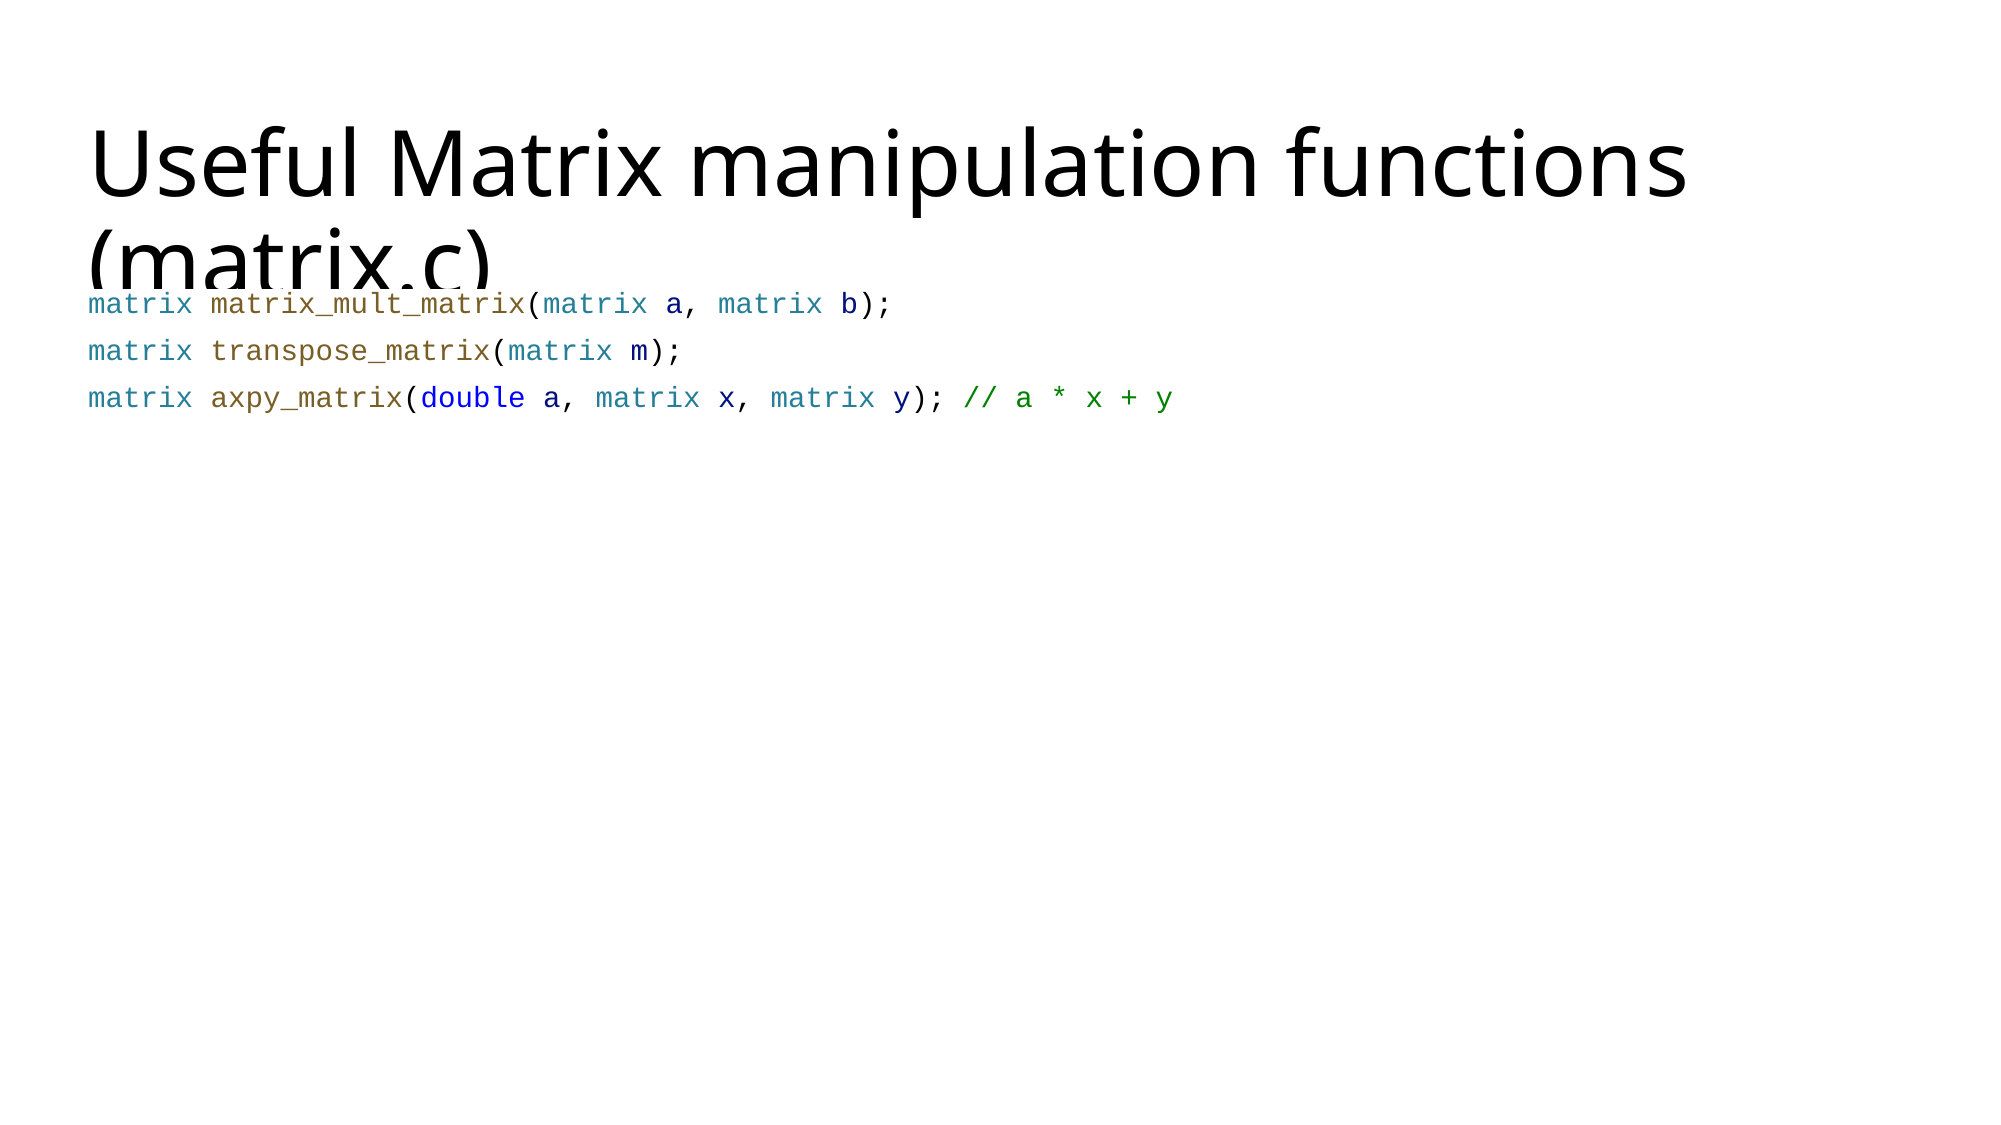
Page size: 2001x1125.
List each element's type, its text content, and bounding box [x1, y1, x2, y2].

list matrix matrix_mult_matrix(matrix a, matrix b); matrix transpose_matrix(matrix m); matrix axpy_matrix(double a, matrix x, matrix y); // a * x + y [68, 252, 1932, 1000]
title Useful Matrix manipulation functions (matrix.c) [68, 97, 1932, 223]
